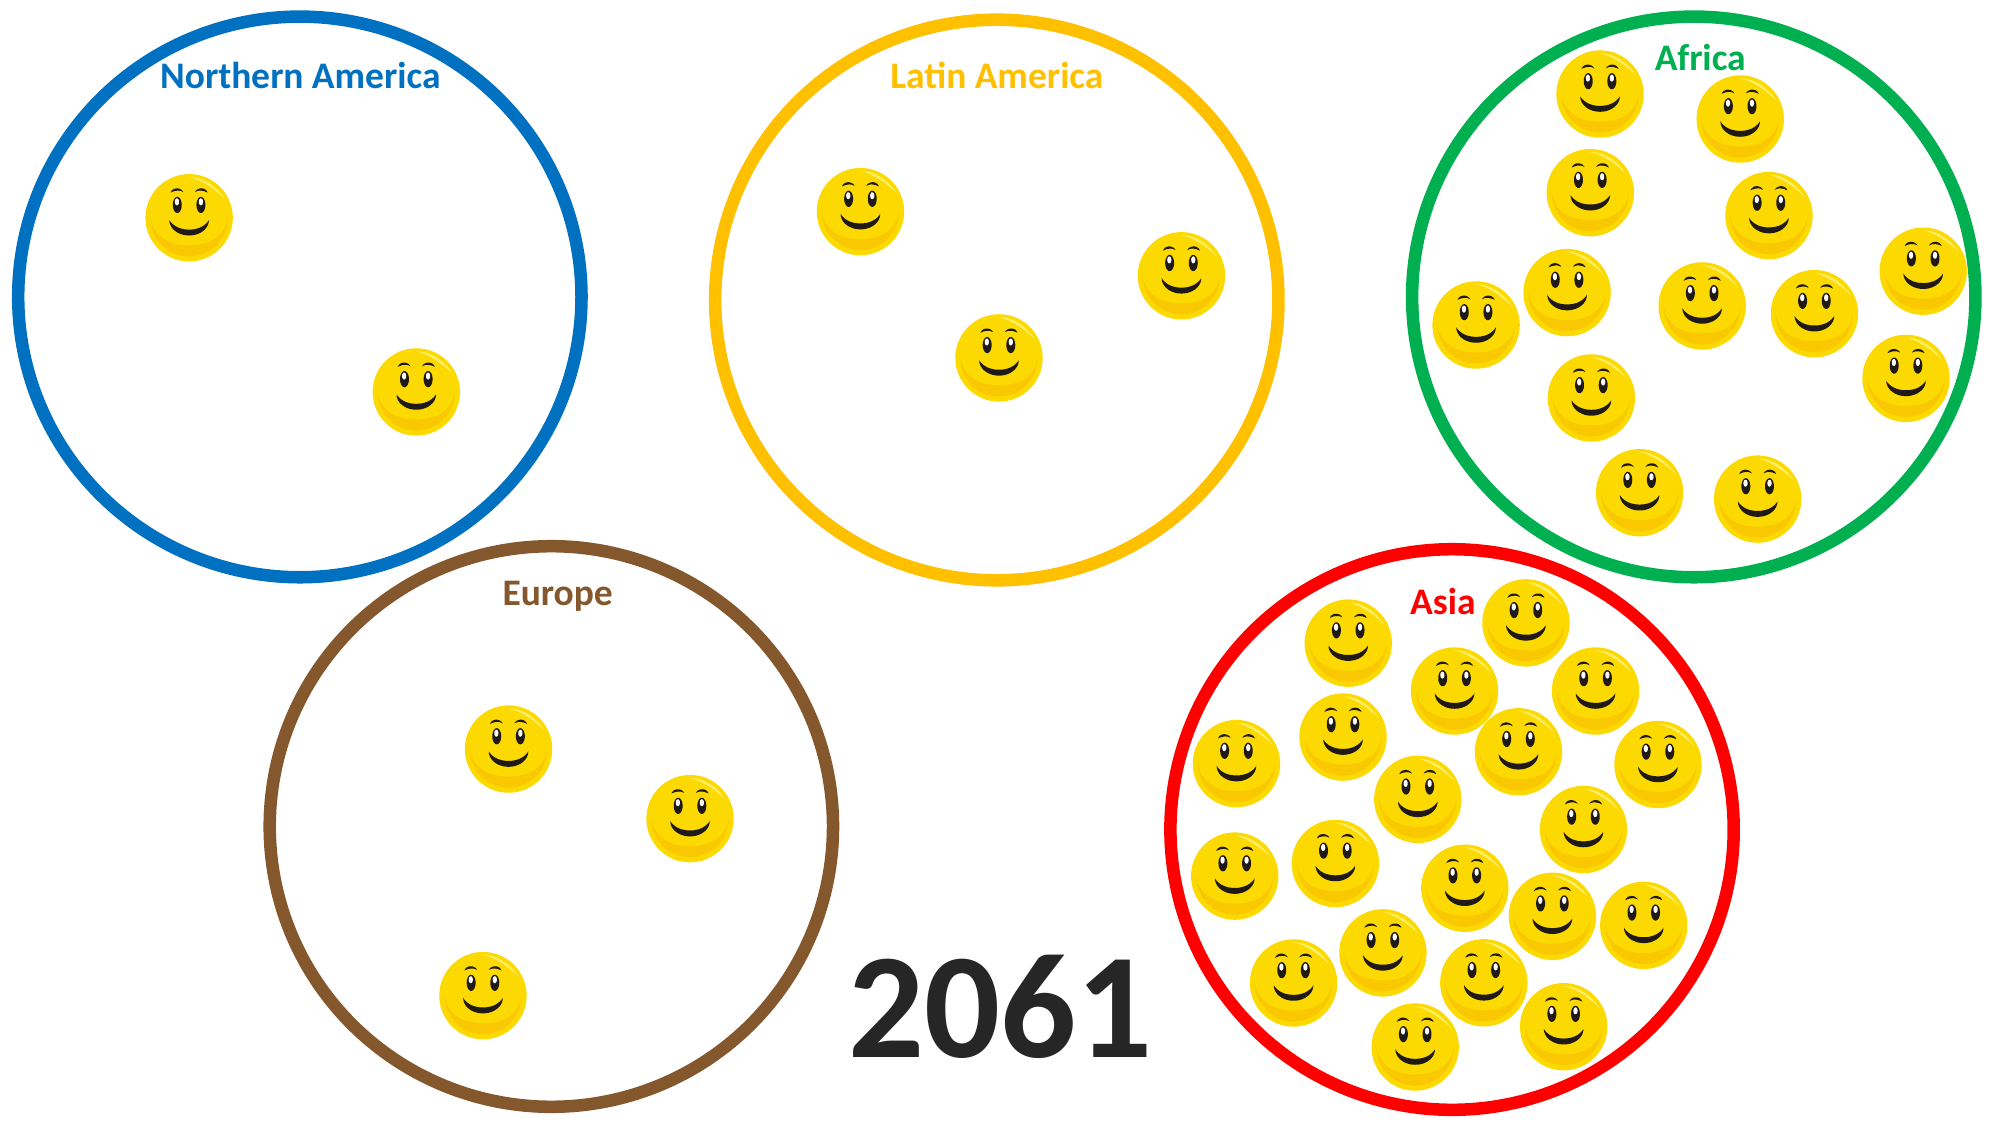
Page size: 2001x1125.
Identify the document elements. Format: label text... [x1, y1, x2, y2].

picture [1546, 148, 1634, 237]
text_box Africa [1640, 25, 1788, 86]
picture [816, 167, 905, 256]
picture [1249, 939, 1338, 1027]
text_box Europe [488, 560, 647, 621]
picture [1137, 232, 1226, 320]
picture [439, 951, 527, 1040]
picture [1600, 881, 1688, 970]
picture [1658, 262, 1746, 350]
picture [955, 314, 1043, 402]
picture [1595, 448, 1684, 537]
picture [1523, 248, 1611, 337]
picture [1547, 354, 1636, 442]
picture [1725, 171, 1813, 260]
text_box 2061 [820, 900, 1181, 1095]
picture [464, 705, 553, 793]
picture [1696, 75, 1784, 163]
text_box [1558, 15, 1767, 50]
text_box [1169, 548, 1735, 1111]
text_box [1411, 31, 1977, 579]
picture [1304, 599, 1392, 687]
text_box [178, 15, 422, 43]
picture [1192, 719, 1281, 808]
picture [145, 174, 233, 262]
picture [1190, 832, 1279, 920]
picture [1862, 334, 1950, 423]
text_box Asia [1395, 569, 1493, 630]
picture [1770, 269, 1859, 358]
picture [372, 348, 460, 436]
picture [1713, 455, 1802, 543]
picture [1339, 579, 1702, 1091]
text_box [268, 545, 835, 1108]
text_box [714, 46, 1280, 582]
picture [1879, 227, 1967, 315]
picture [1291, 693, 1462, 908]
text_box [17, 61, 583, 579]
text_box Latin America [875, 43, 1122, 104]
picture [1556, 50, 1644, 138]
picture [646, 774, 734, 863]
picture [1432, 281, 1520, 369]
text_box Northern America [145, 43, 497, 104]
text_box [881, 18, 1112, 43]
